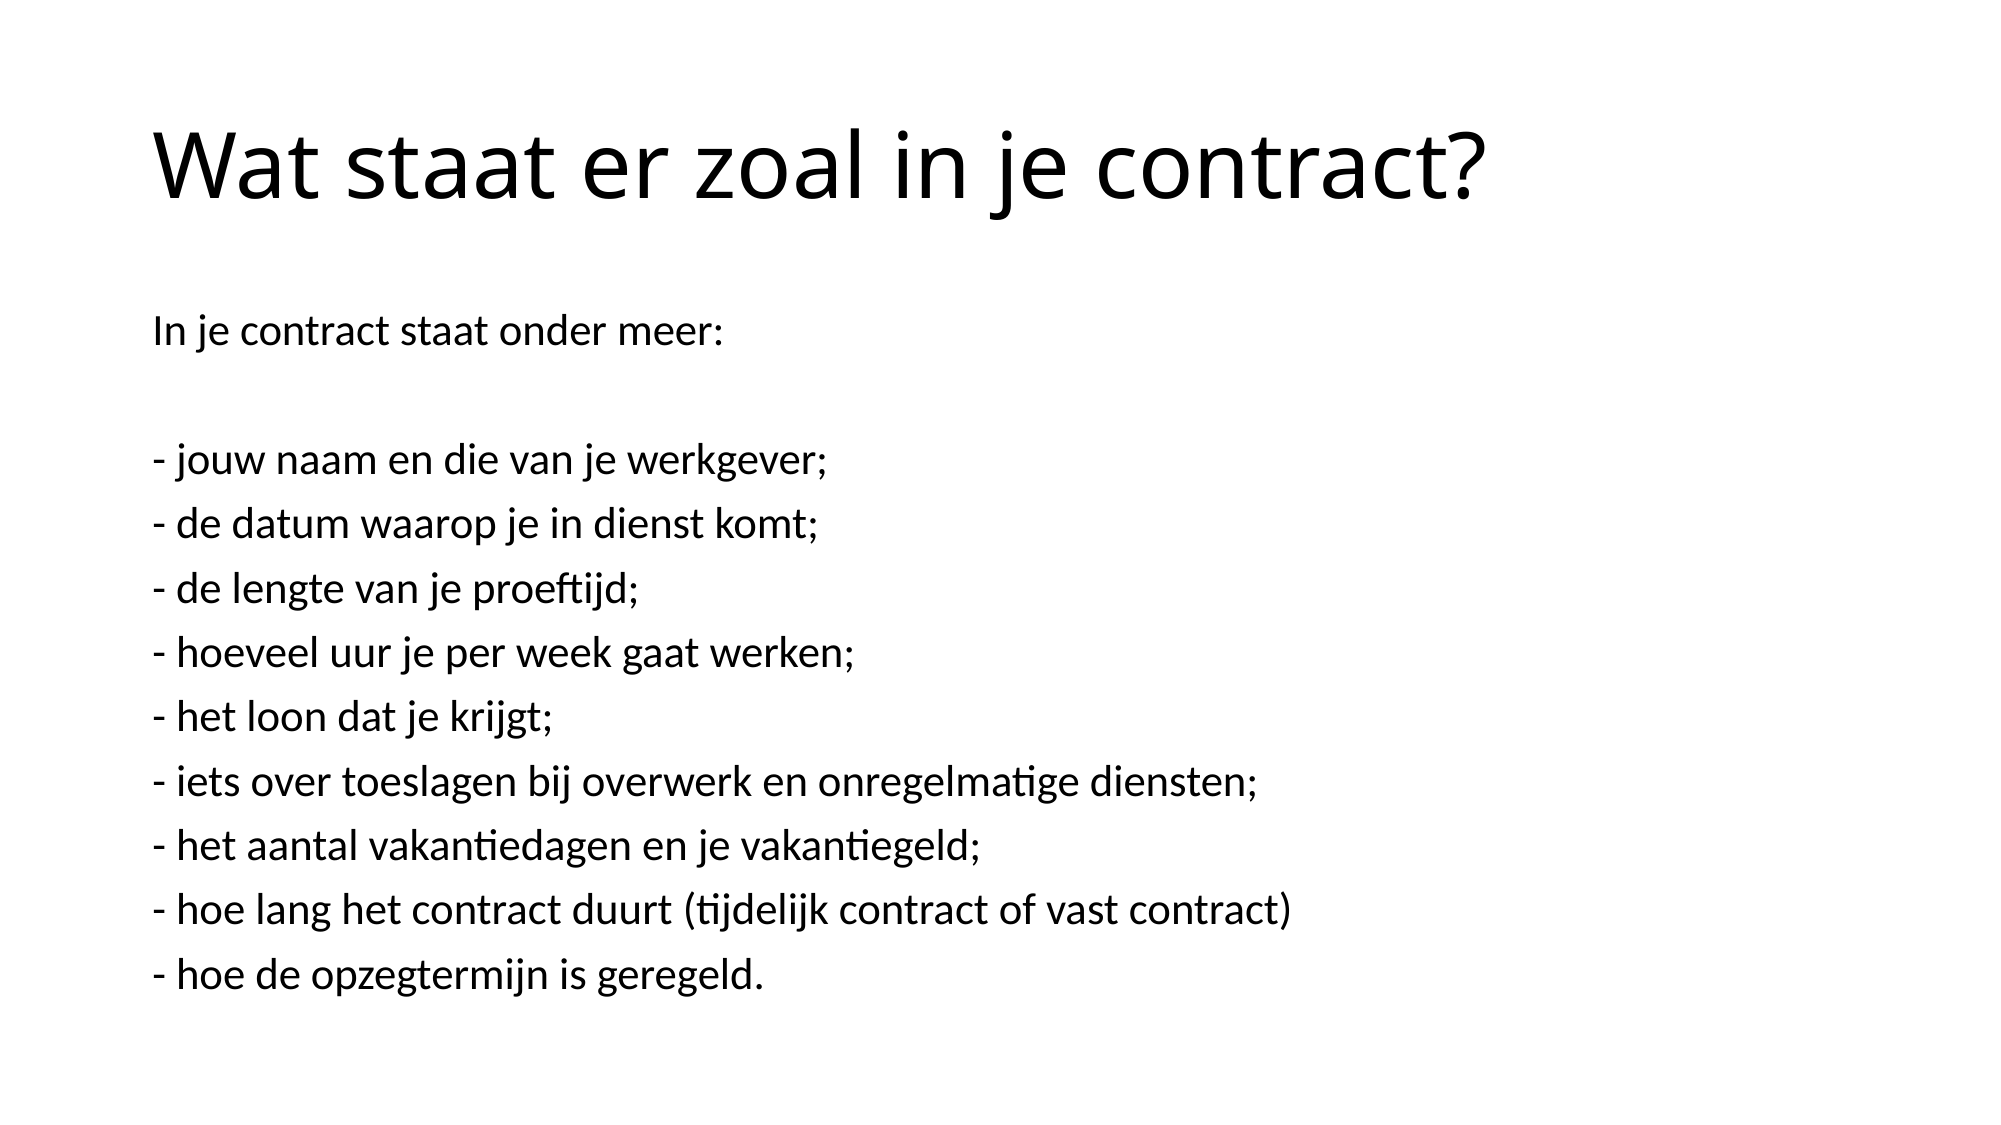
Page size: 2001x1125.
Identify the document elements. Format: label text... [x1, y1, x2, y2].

list In je contract staat onder meer: - jouw naam en die van je werkgever; - de datum waarop je in dienst komt; - de lengte van je proeftijd; - hoeveel uur je per week gaat werken; - het loon dat je krijgt; - iets over toeslagen bij overwerk en onregelmatige diensten; - het aantal vakantiedagen en je vakantiegeld; - hoe lang het contract duurt (tijdelijk contract of vast contract) - hoe de opzegtermijn is geregeld. [137, 299, 1863, 1014]
title Wat staat er zoal in je contract? [137, 59, 1863, 278]
